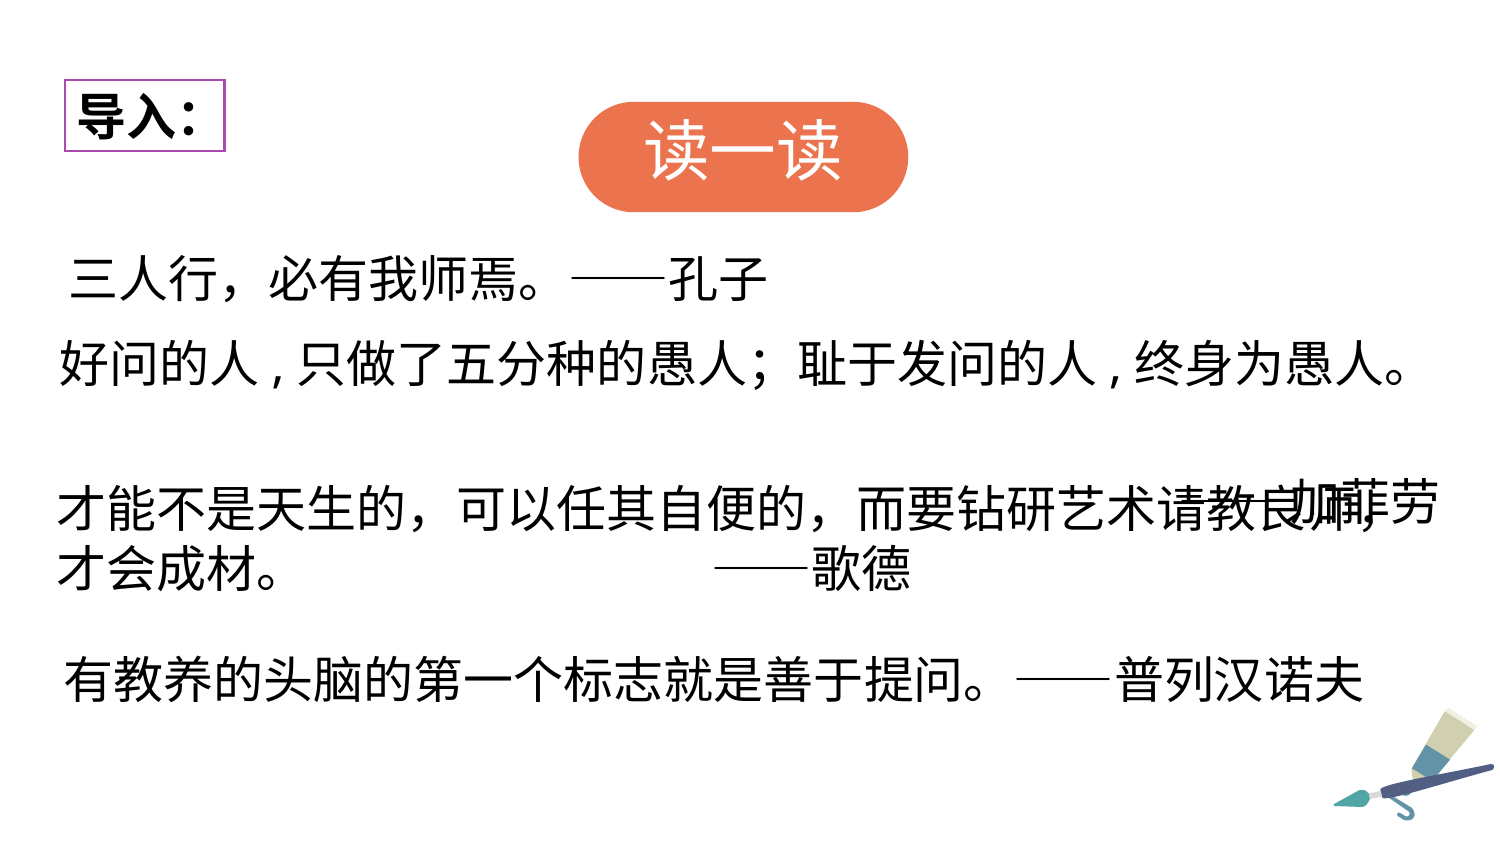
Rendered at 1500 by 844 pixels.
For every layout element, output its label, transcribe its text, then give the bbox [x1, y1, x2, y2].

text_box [1358, 708, 1481, 844]
text_box 好问的人,只做了五分种的愚人；耻于发问的人,终身为愚人。 ——加菲劳 [48, 327, 1452, 537]
text_box 读一读 [591, 101, 895, 196]
text_box 三人行，必有我师焉。——孔子 [57, 241, 876, 314]
text_box 才能不是天生的，可以任其自便的，而要钻研艺术请教良师，才会成材。 ——歌德 [44, 472, 1449, 604]
text_box [577, 120, 591, 194]
text_box 有教养的头脑的第一个标志就是善于提问。——普列汉诺夫 [52, 643, 1457, 775]
text_box 导入： [64, 79, 226, 152]
text_box [593, 196, 894, 214]
text_box [895, 119, 910, 195]
